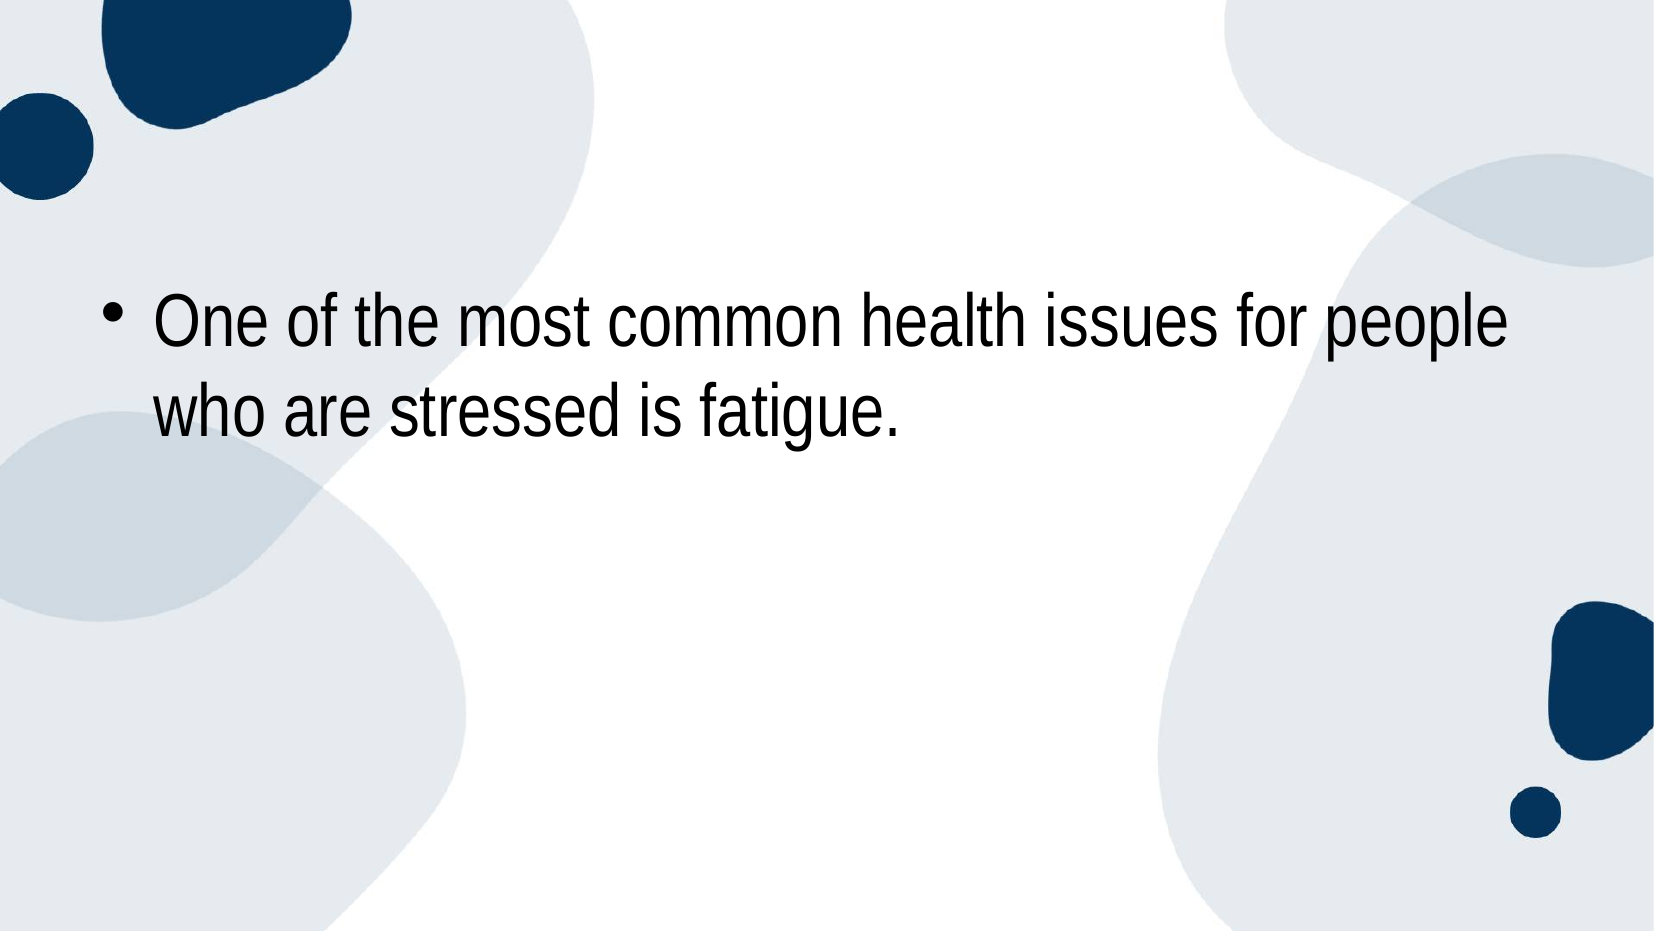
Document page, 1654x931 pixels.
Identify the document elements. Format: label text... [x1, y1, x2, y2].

text_box [82, 37, 1571, 193]
text_box One of the most common health issues for people who are stressed is fatigue. [82, 271, 1571, 659]
picture [0, 0, 1654, 931]
